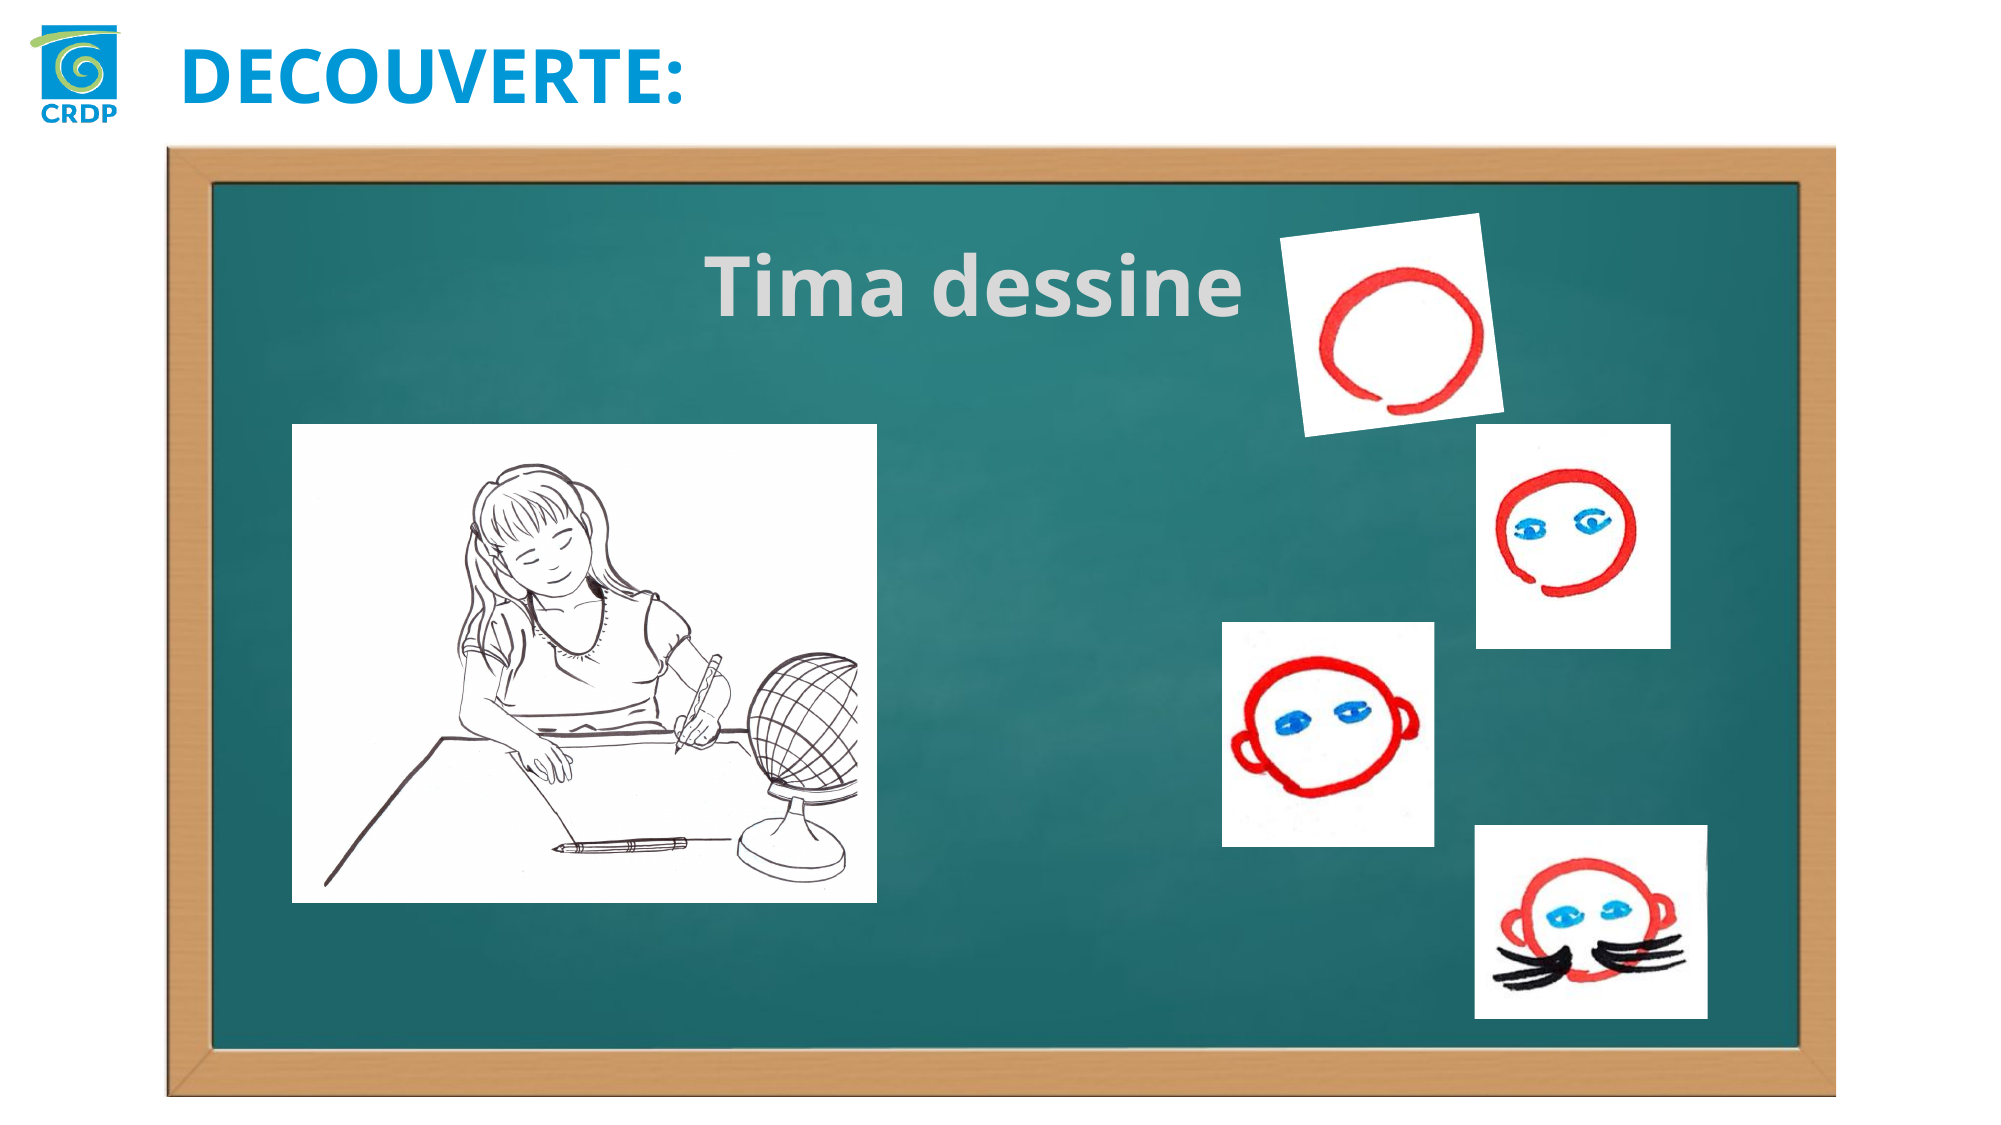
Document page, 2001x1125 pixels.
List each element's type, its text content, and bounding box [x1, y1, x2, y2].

picture [30, 25, 121, 123]
picture [86, 108, 94, 118]
text_box DECOUVERTE: [163, 35, 1837, 111]
picture [163, 143, 1837, 1097]
